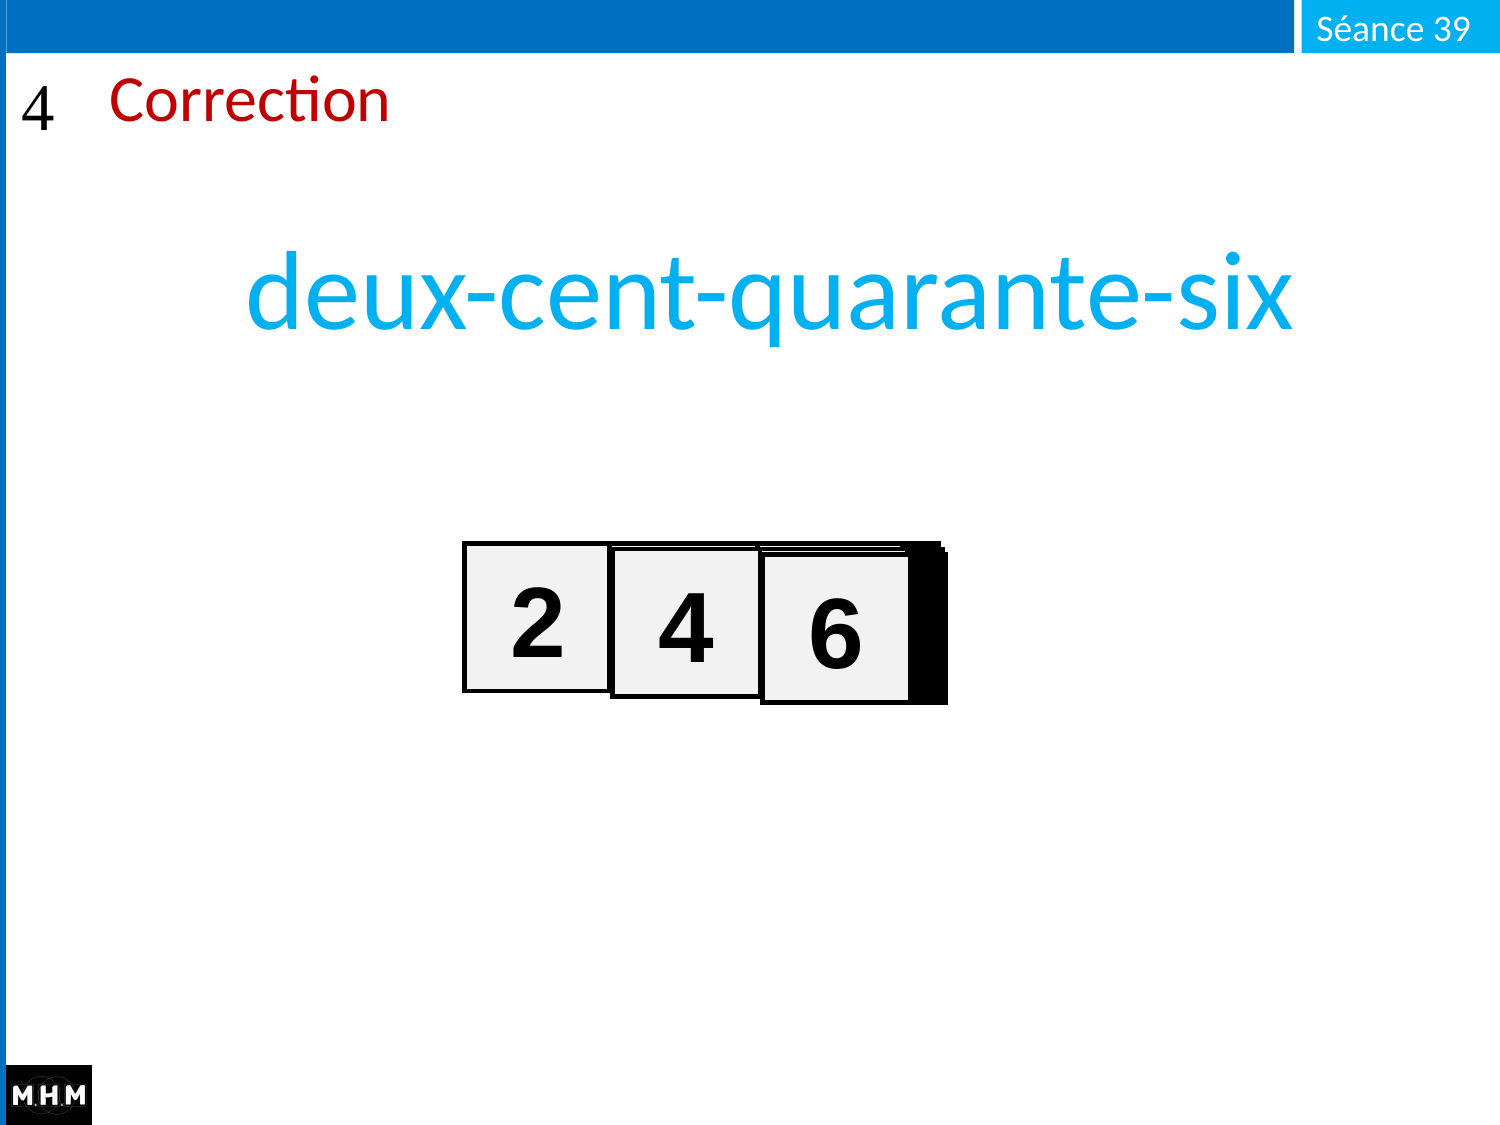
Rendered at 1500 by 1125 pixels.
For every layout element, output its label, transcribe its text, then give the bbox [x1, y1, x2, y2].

title Correction [94, 57, 1389, 144]
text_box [612, 549, 944, 697]
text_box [464, 543, 939, 692]
text_box deux-cent-quarante-six [205, 209, 1336, 360]
picture [6, 1065, 92, 1125]
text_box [762, 554, 946, 703]
